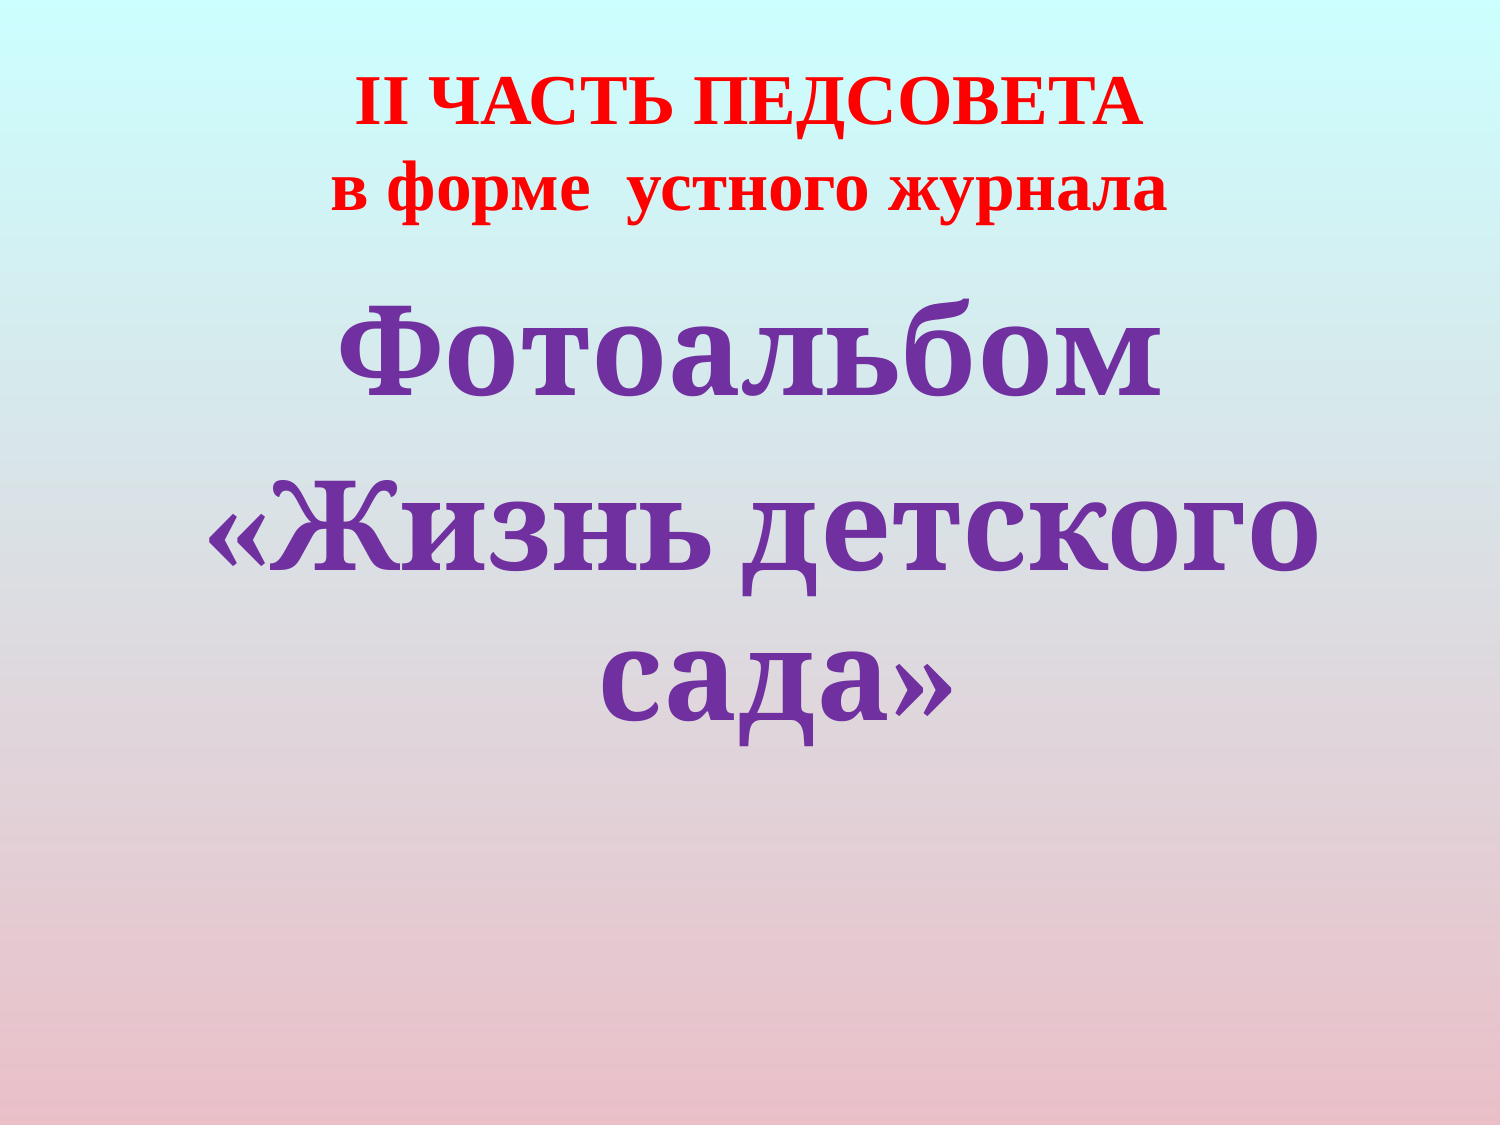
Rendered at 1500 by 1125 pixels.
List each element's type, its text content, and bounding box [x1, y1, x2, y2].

list Фотоальбом «Жизнь детского сада» [75, 262, 1425, 1005]
title II ЧАСТЬ ПЕДСОВЕТА в форме устного журнала [75, 45, 1425, 233]
